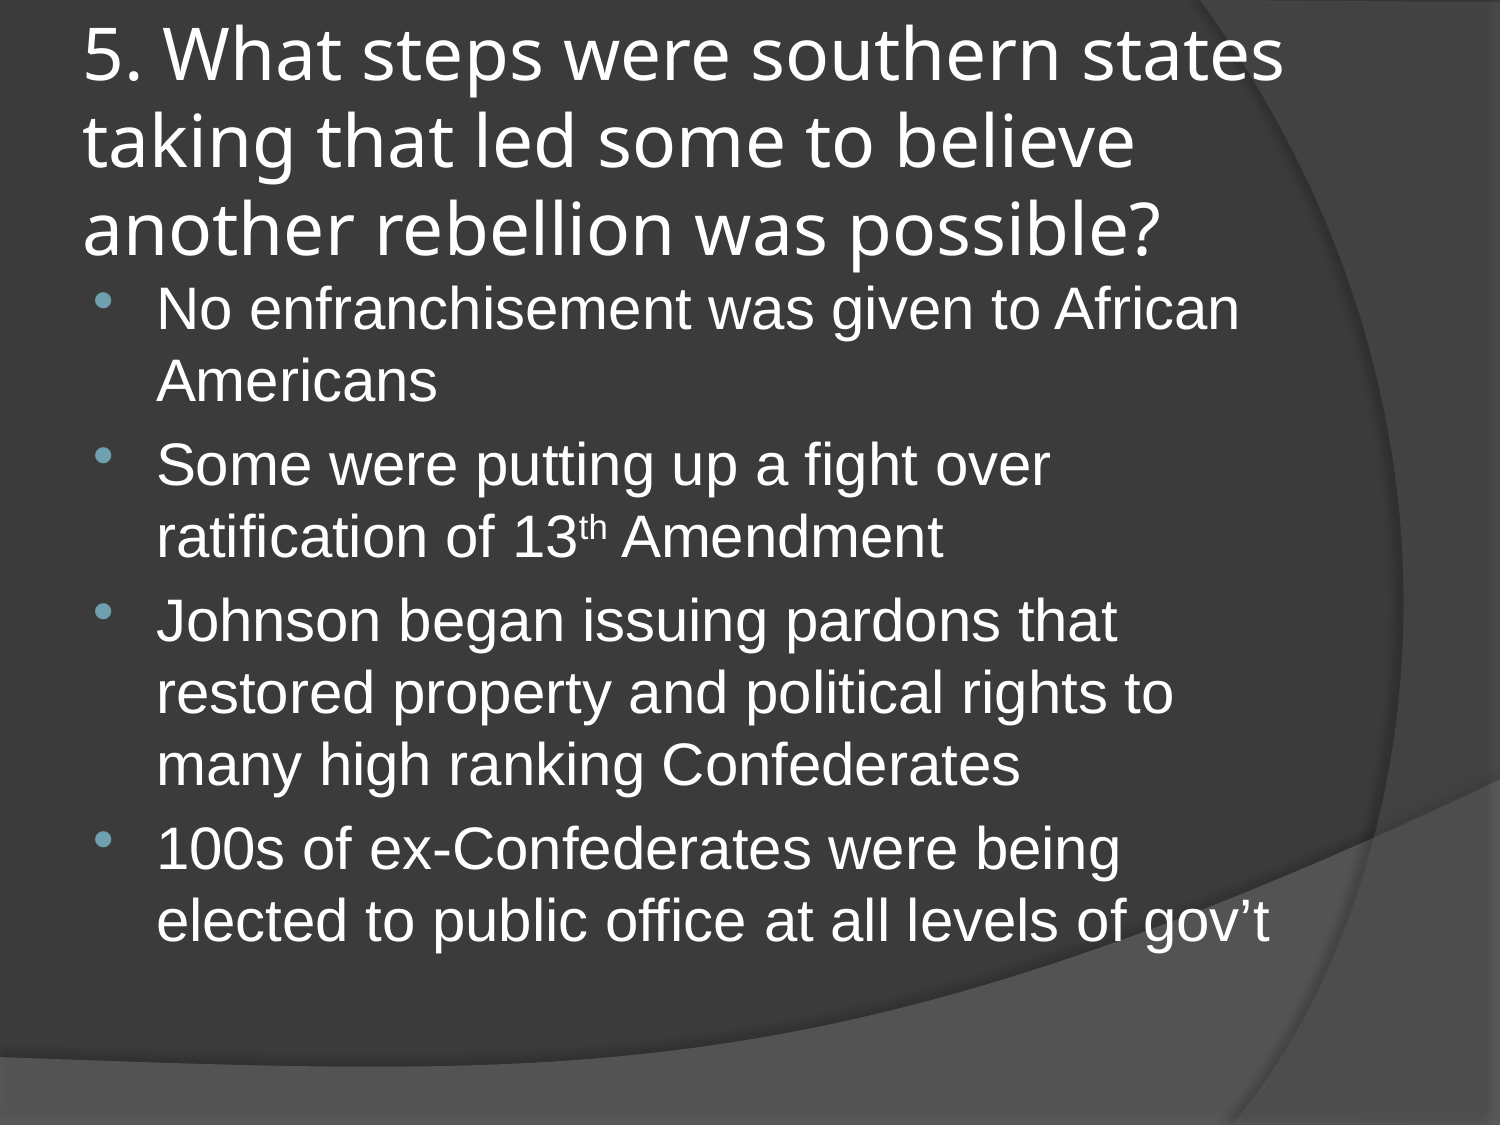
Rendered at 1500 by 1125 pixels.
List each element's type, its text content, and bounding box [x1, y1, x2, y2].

title 5. What steps were southern states taking that led some to believe another rebellion was possible? [75, 45, 1300, 233]
list No enfranchisement was given to African Americans Some were putting up a fight over ratification of 13th Amendment Johnson began issuing pardons that restored property and political rights to many high ranking Confederates 100s of ex-Confederates were being elected to public office at all levels of gov’t [75, 262, 1300, 1005]
